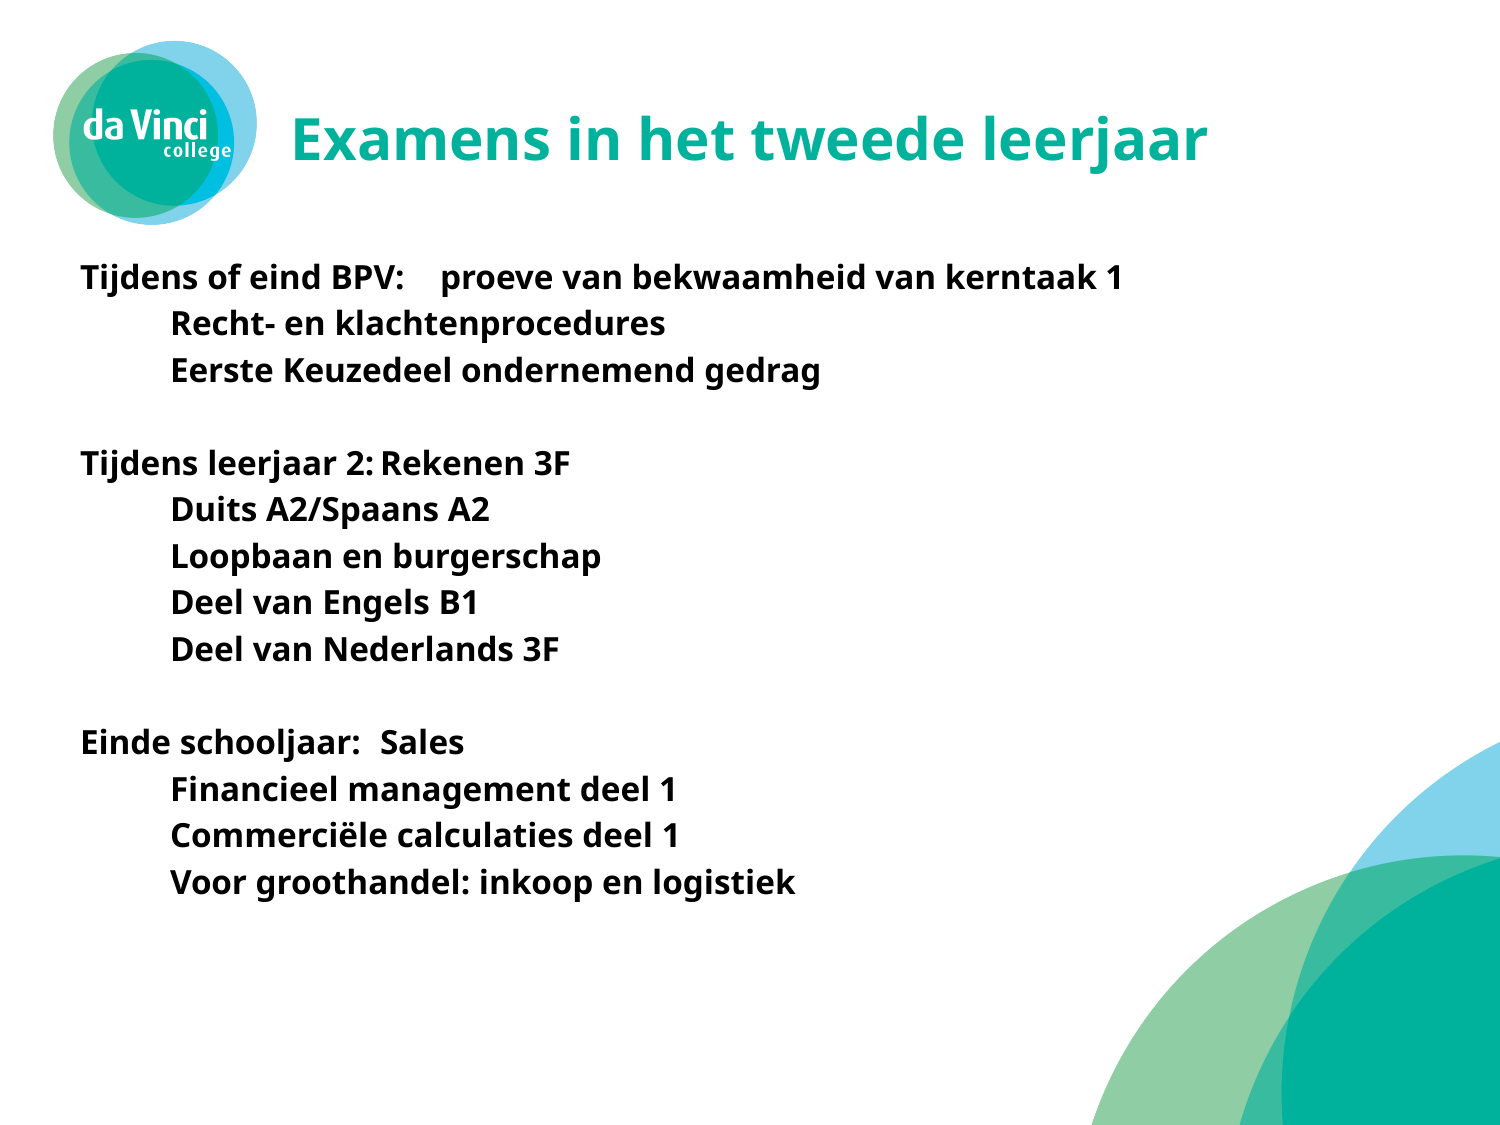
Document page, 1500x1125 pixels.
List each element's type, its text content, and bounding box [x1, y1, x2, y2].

picture [0, 0, 1500, 1125]
list Tijdens of eind BPV: proeve van bekwaamheid van kerntaak 1 Recht- en klachtenprocedures Eerste Keuzedeel ondernemend gedrag Tijdens leerjaar 2: Rekenen 3F Duits A2/Spaans A2 Loopbaan en burgerschap Deel van Engels B1 Deel van Nederlands 3F Einde schooljaar: Sales Financieel management deel 1 Commerciële calculaties deel 1 Voor groothandel: inkoop en logistiek [64, 231, 1331, 982]
title Examens in het tweede leerjaar [275, 37, 1424, 180]
